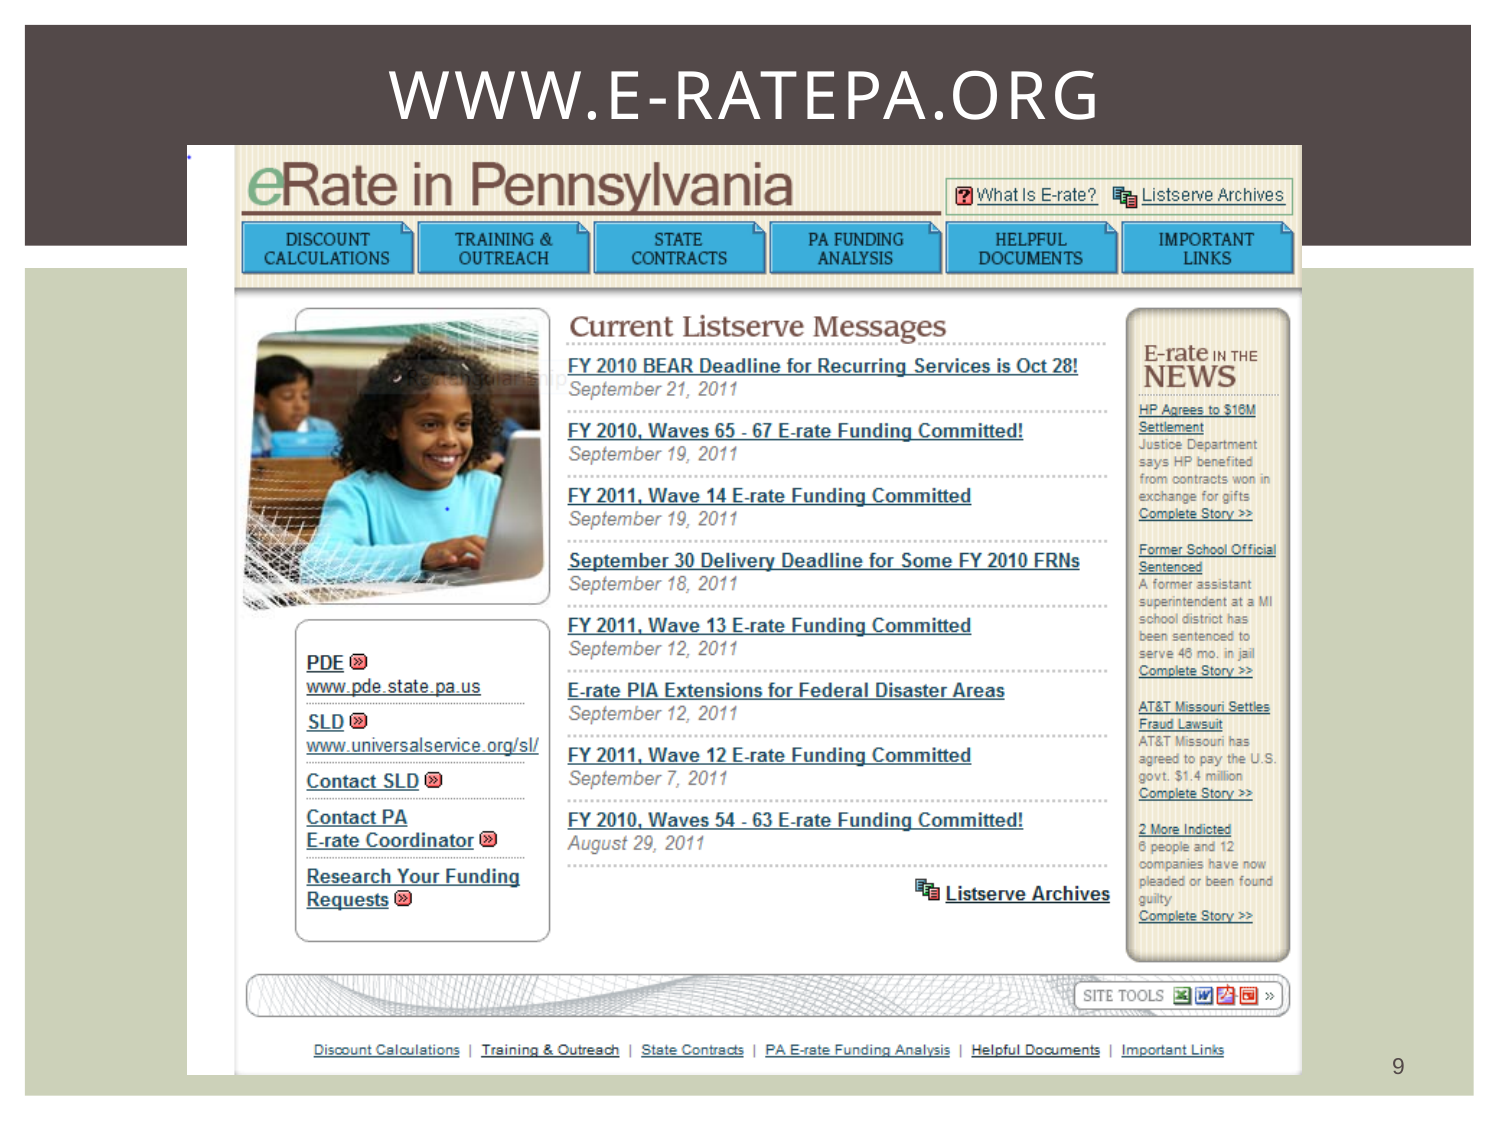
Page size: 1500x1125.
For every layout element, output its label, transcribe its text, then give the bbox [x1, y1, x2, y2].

picture [187, 145, 1303, 1076]
slide_number 9 [1349, 1041, 1448, 1089]
title www.e-ratepa.org [57, 34, 1432, 151]
